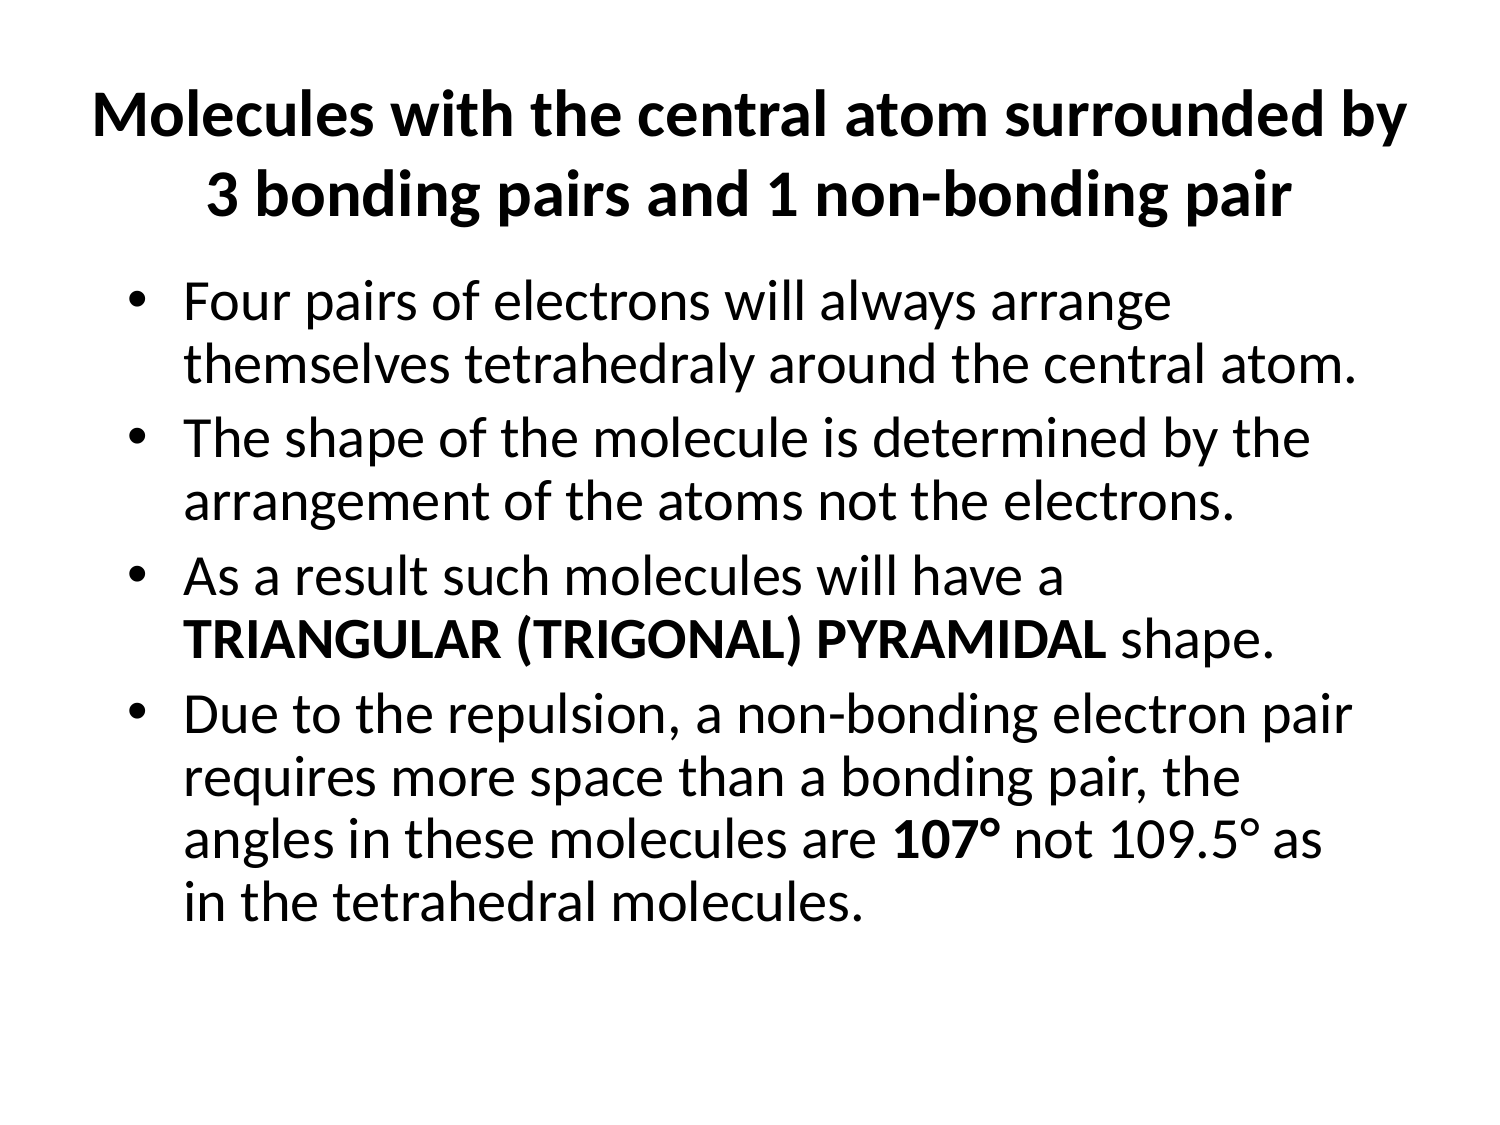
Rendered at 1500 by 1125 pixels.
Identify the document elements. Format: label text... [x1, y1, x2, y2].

title Molecules with the central atom surrounded by 3 bonding pairs and 1 non-bonding pair [74, 49, 1426, 251]
list Four pairs of electrons will always arrange themselves tetrahedraly around the central atom. The shape of the molecule is determined by the arrangement of the atoms not the electrons. As a result such molecules will have a TRIANGULAR (TRIGONAL) PYRAMIDAL shape. Due to the repulsion, a non-bonding electron pair requires more space than a bonding pair, the angles in these molecules are 107° not 109.5° as in the tetrahedral molecules. [112, 262, 1388, 1026]
